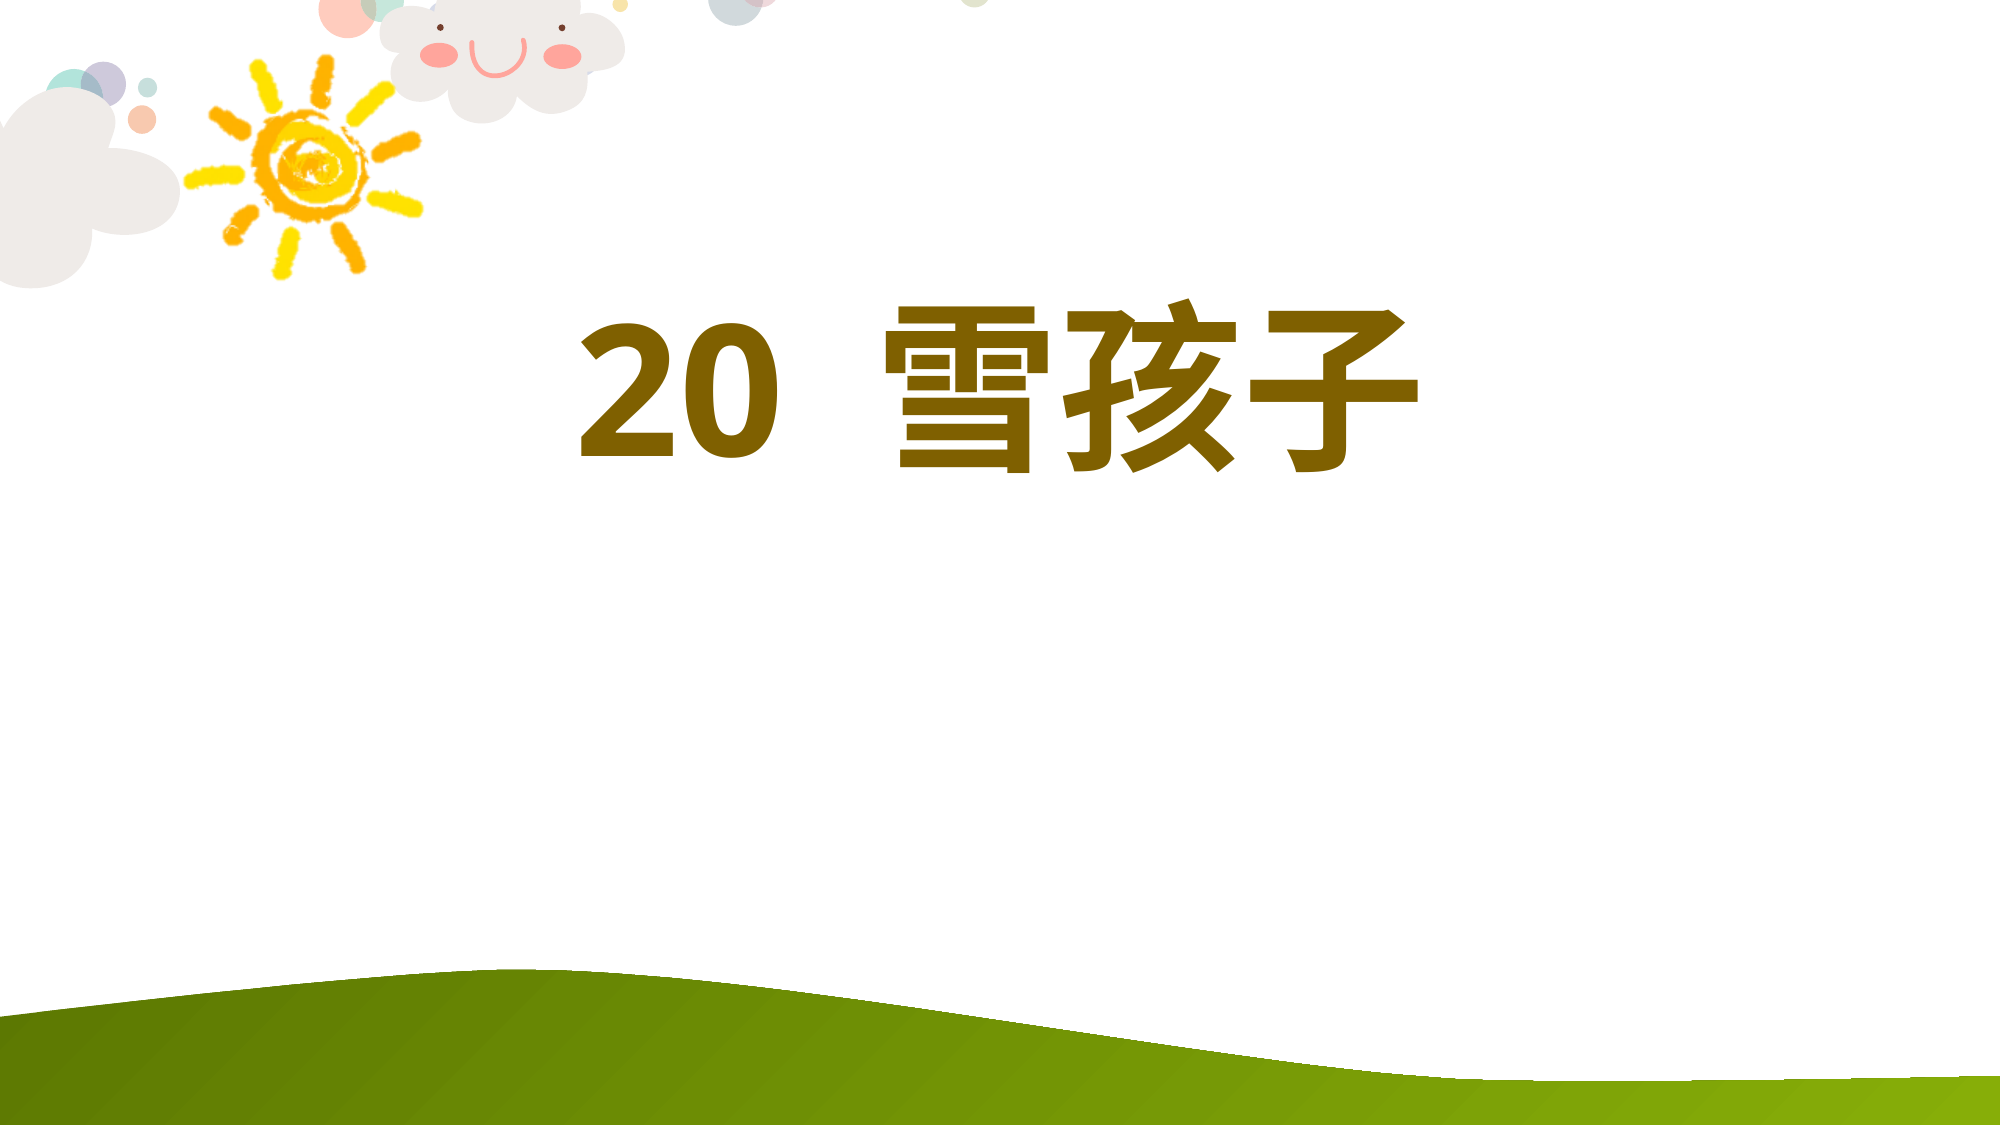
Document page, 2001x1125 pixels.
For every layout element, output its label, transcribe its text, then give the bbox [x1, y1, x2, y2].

picture [0, 0, 1022, 340]
text_box 20 雪孩子 [0, 265, 2000, 501]
text_box [0, 969, 2000, 1125]
